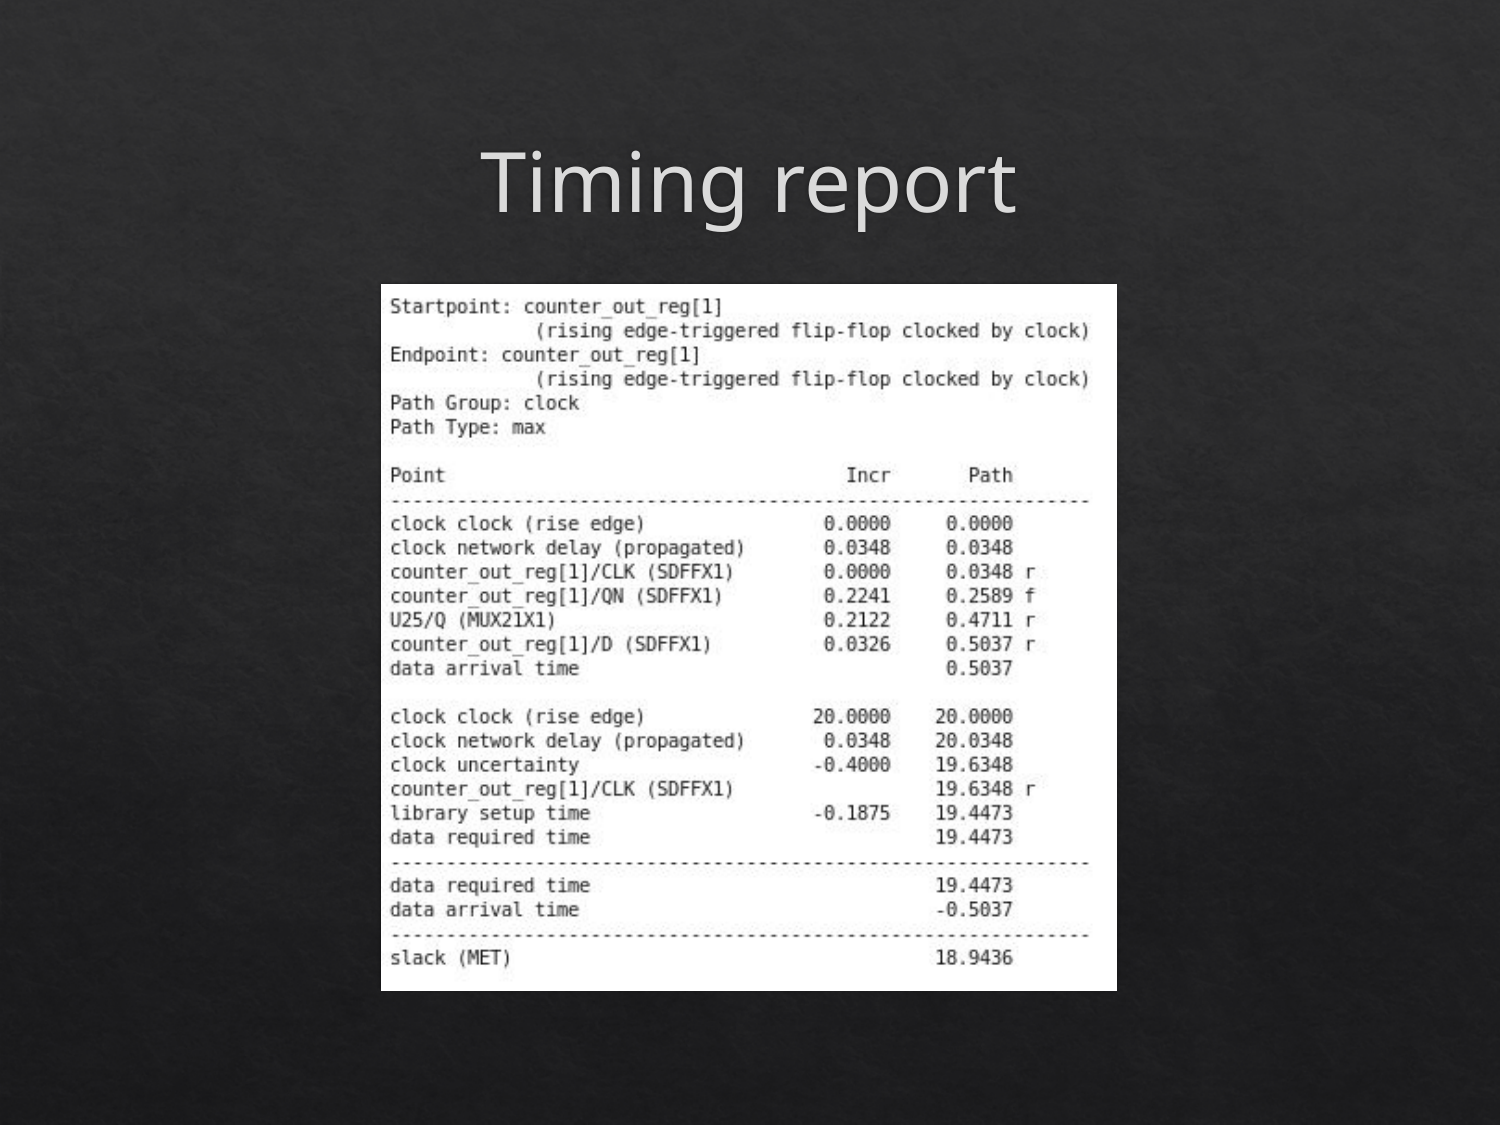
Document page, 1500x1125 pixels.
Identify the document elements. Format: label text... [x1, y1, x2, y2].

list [381, 284, 1118, 991]
title Timing report [112, 99, 1387, 260]
